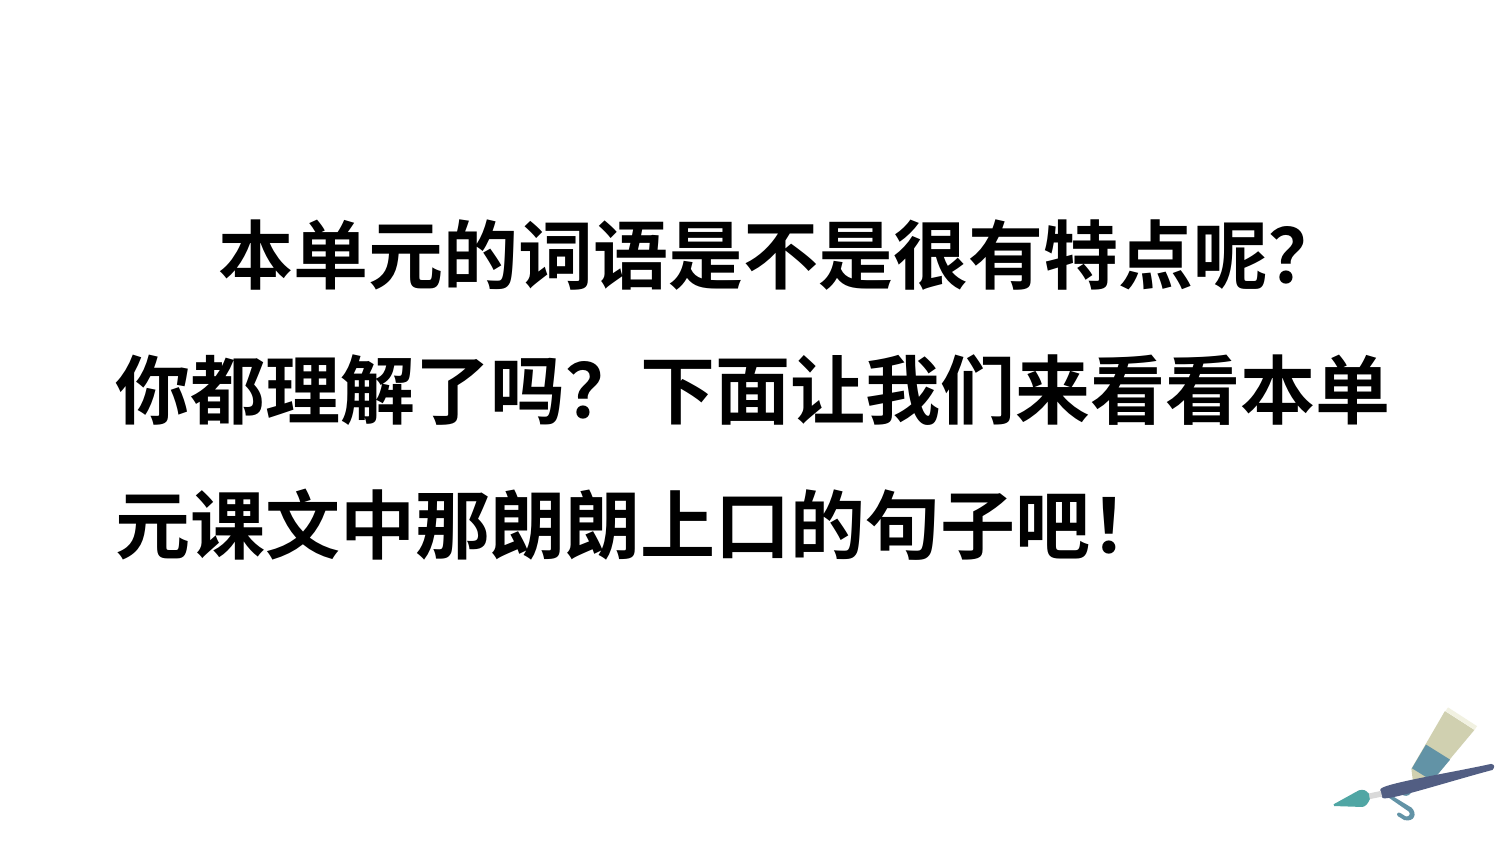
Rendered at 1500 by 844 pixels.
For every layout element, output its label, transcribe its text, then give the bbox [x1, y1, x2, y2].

text_box 本单元的词语是不是很有特点呢？你都理解了吗？下面让我们来看看本单元课文中那朗朗上口的句子吧！ [104, 158, 1425, 575]
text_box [1358, 708, 1481, 844]
